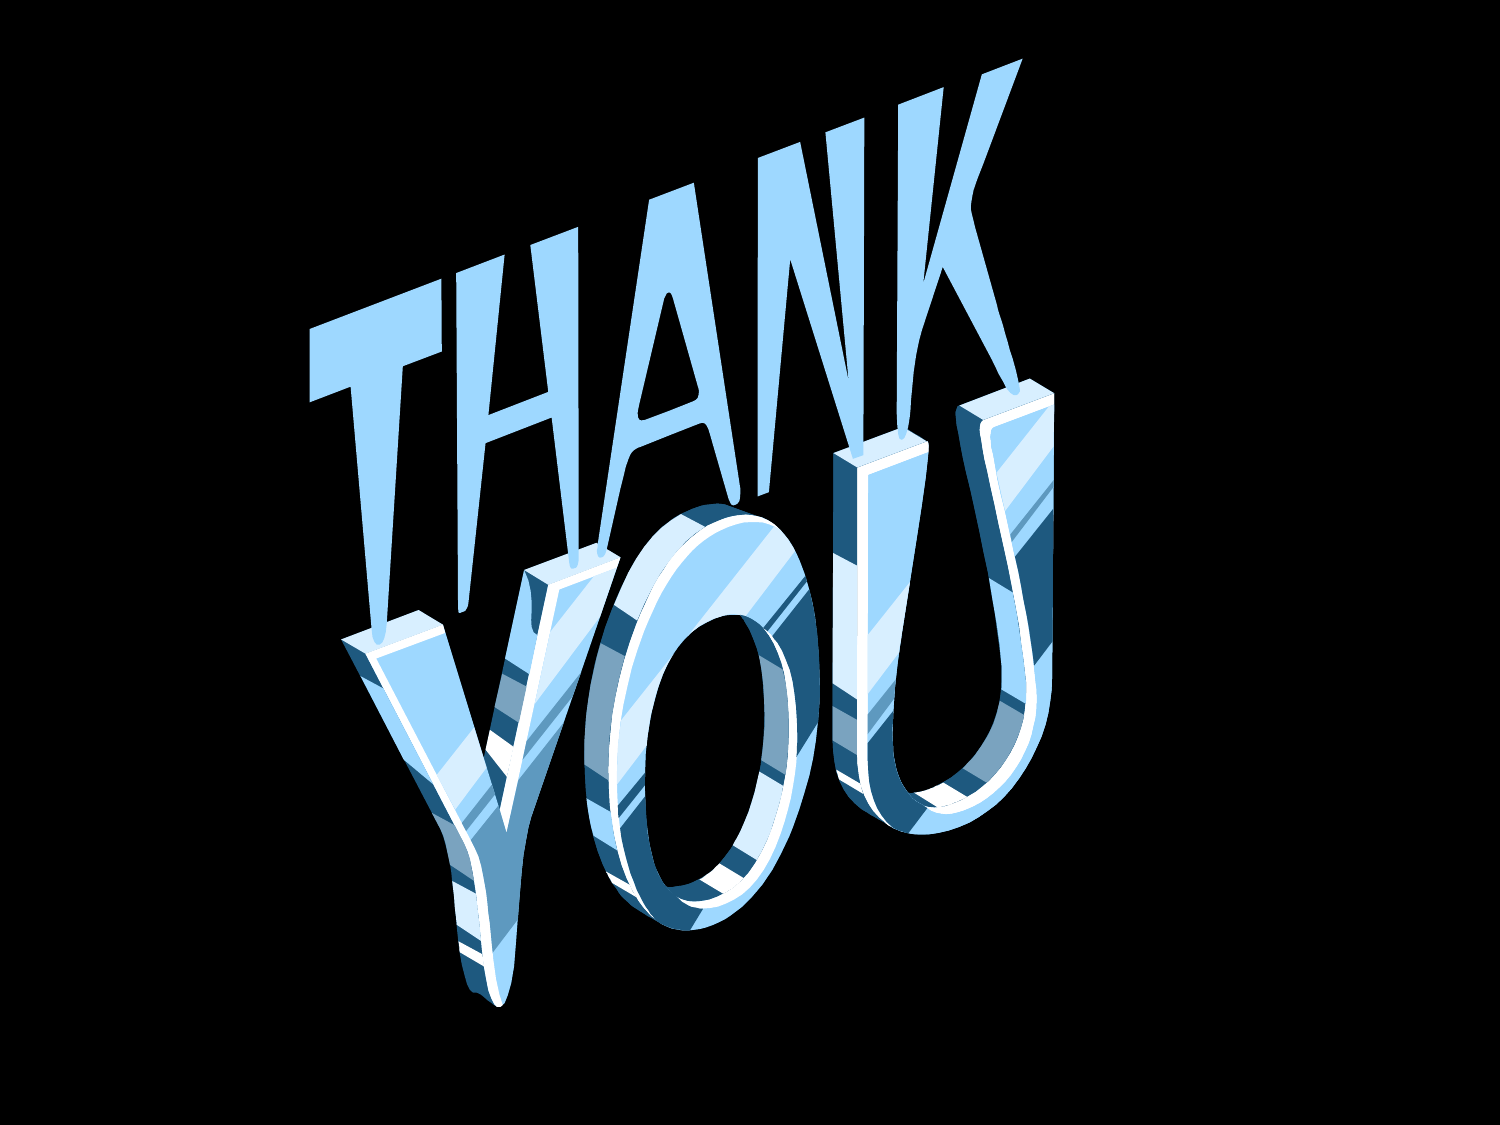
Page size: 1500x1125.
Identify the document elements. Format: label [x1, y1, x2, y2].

picture [274, 58, 1101, 1011]
